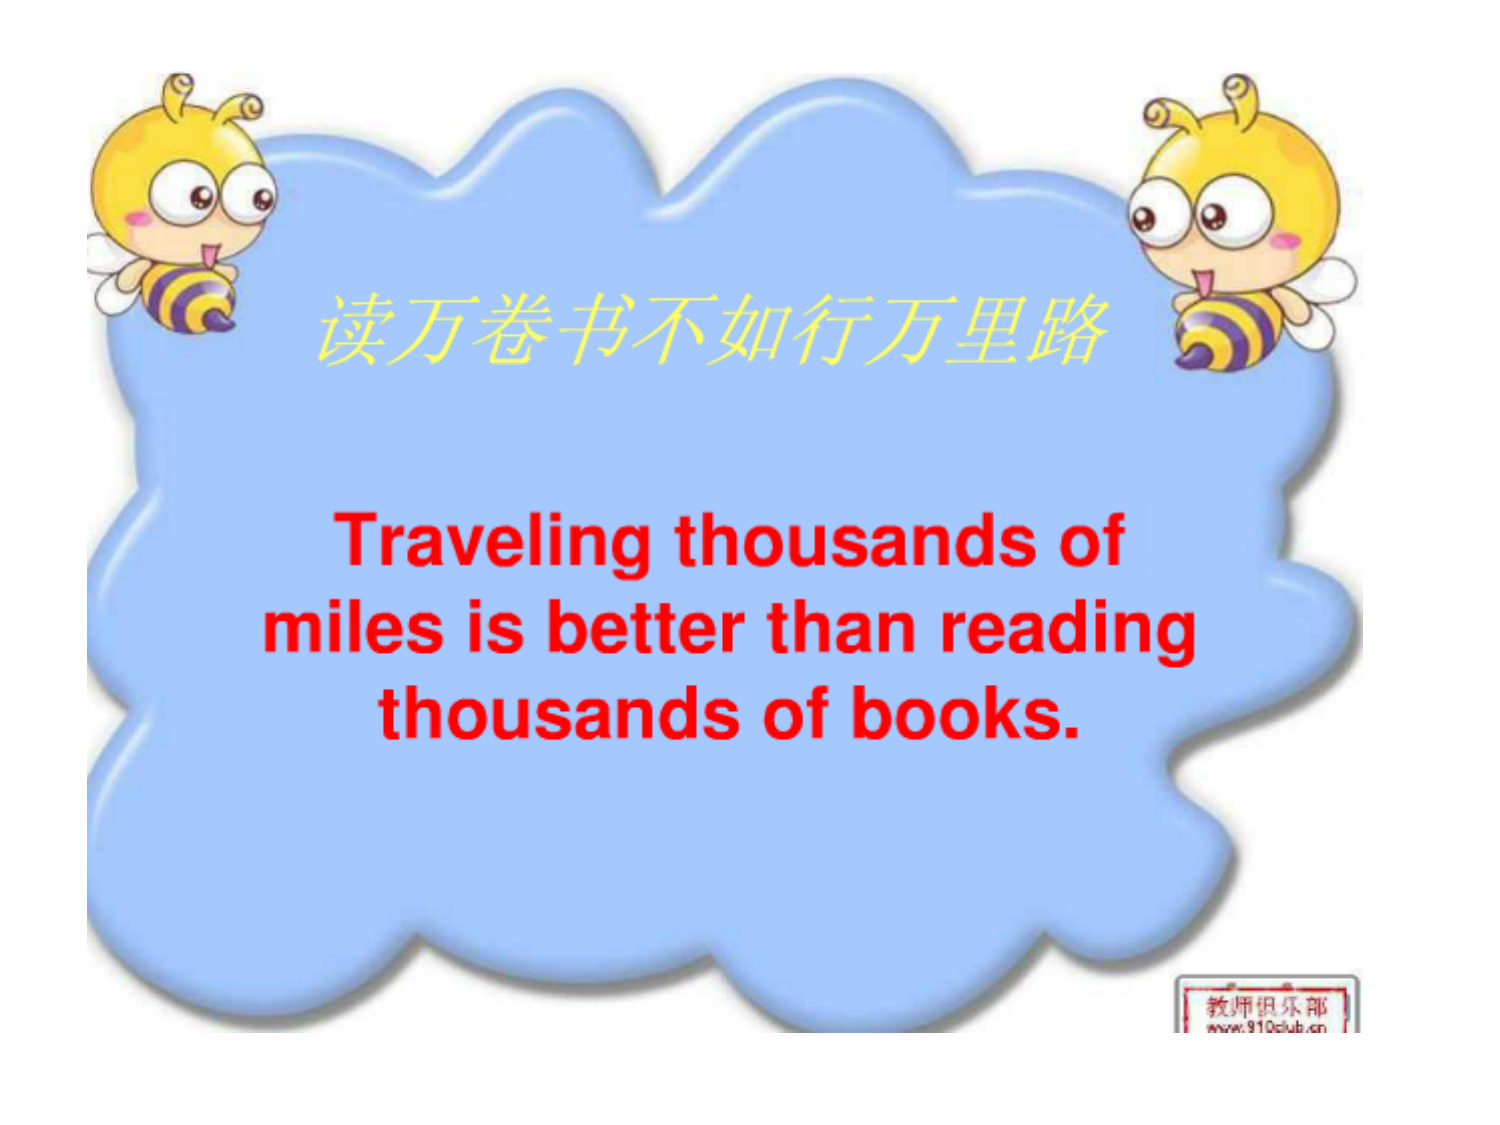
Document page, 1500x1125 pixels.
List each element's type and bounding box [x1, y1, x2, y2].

picture [87, 53, 1363, 1033]
